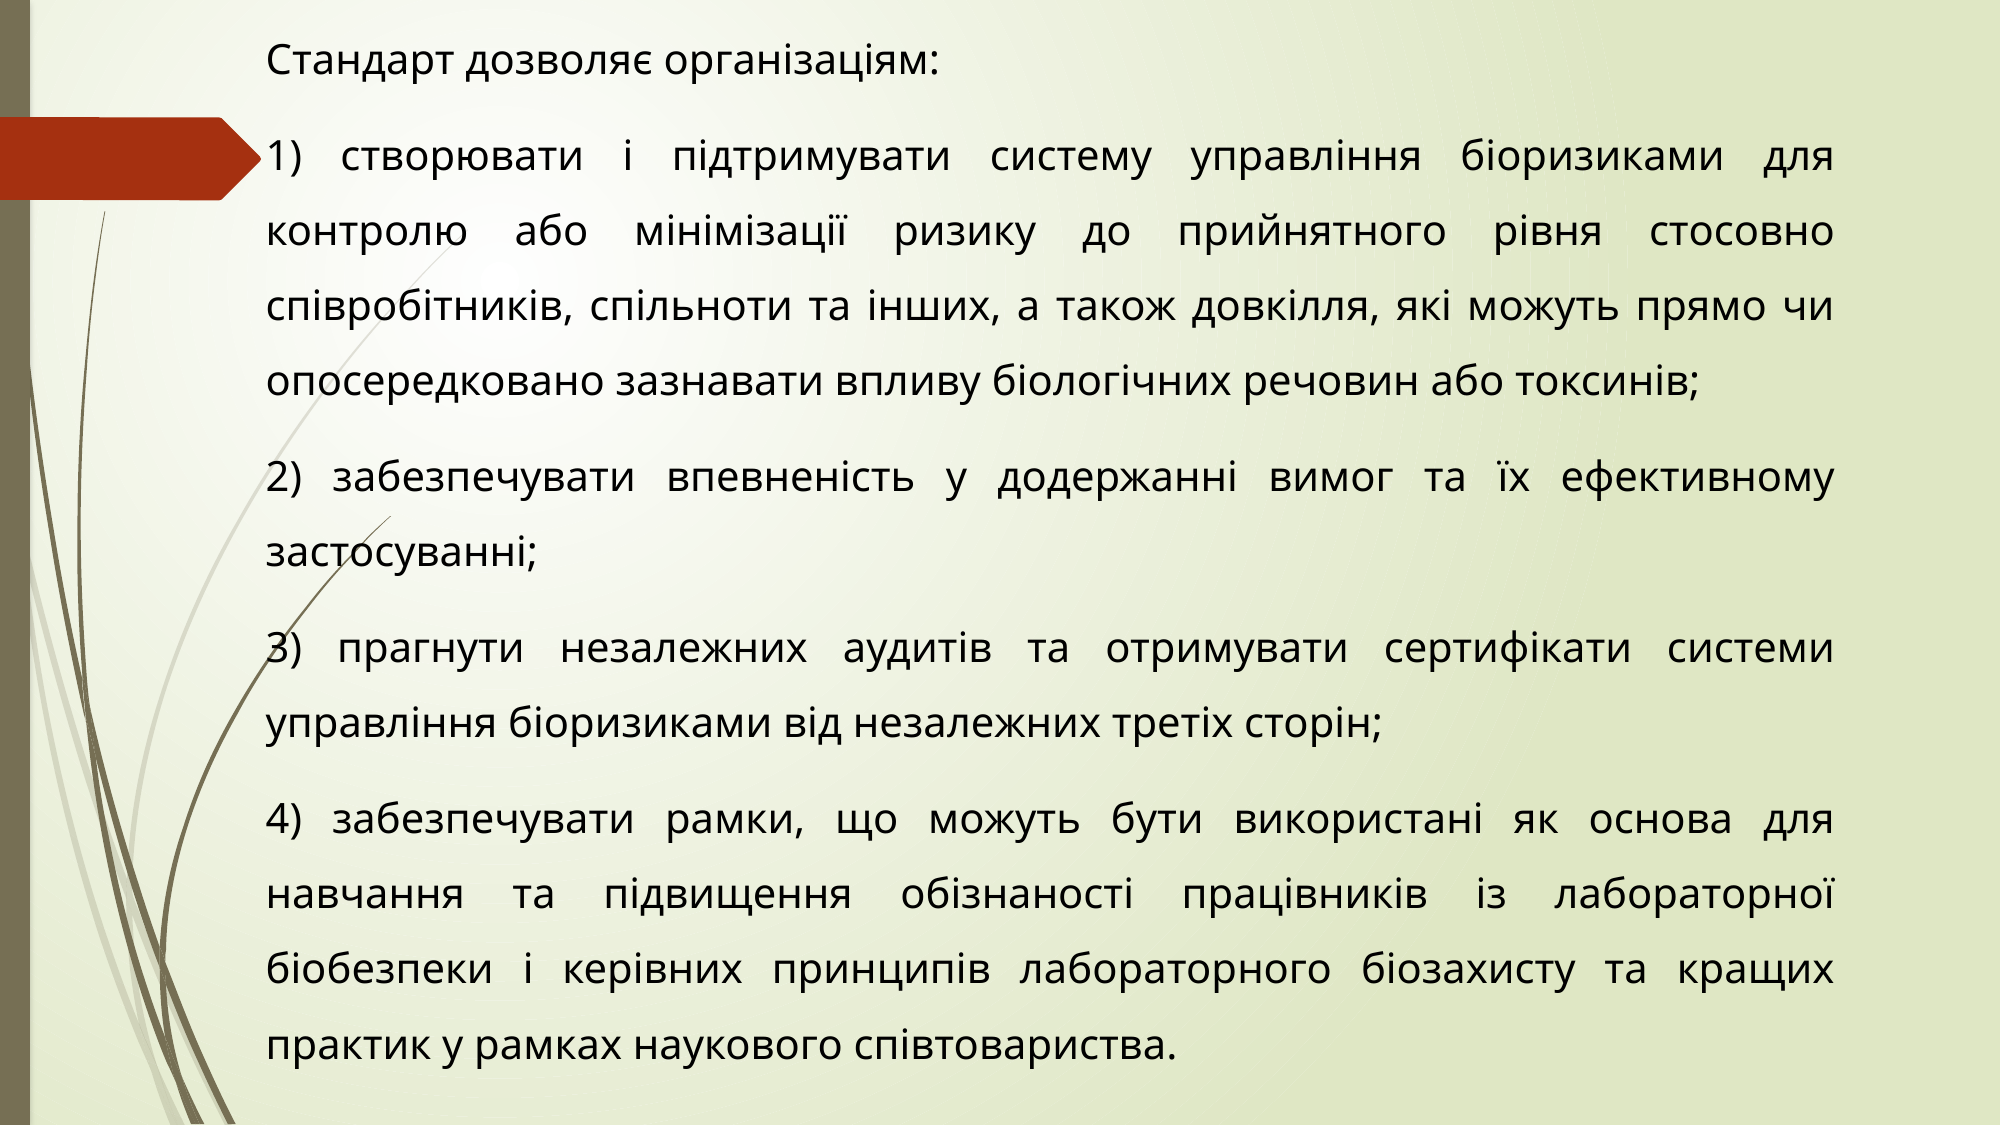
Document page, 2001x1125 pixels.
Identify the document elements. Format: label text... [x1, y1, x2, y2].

list Стандарт дозволяє організаціям: 1) створювати і підтримувати систему управління біоризиками для контролю або мінімізації ризику до прийнятного рівня стосовно співробітників, спільноти та інших, а також довкілля, які можуть прямо чи опосередковано зазнавати впливу біологічних речовин або токсинів; 2) забезпечувати впевненість у додержанні вимог та їх ефективному застосуванні; 3) прагнути незалежних аудитів та отримувати сертифікати системи управління біоризиками від незалежних третіх сторін; 4) забезпечувати рамки, що можуть бути використані як основа для навчання та підвищення обізнаності працівників із лабораторної біобезпеки і керівних принципів лабораторного біозахисту та кращих практик у рамках наукового співтовариства. [250, 0, 1850, 1125]
